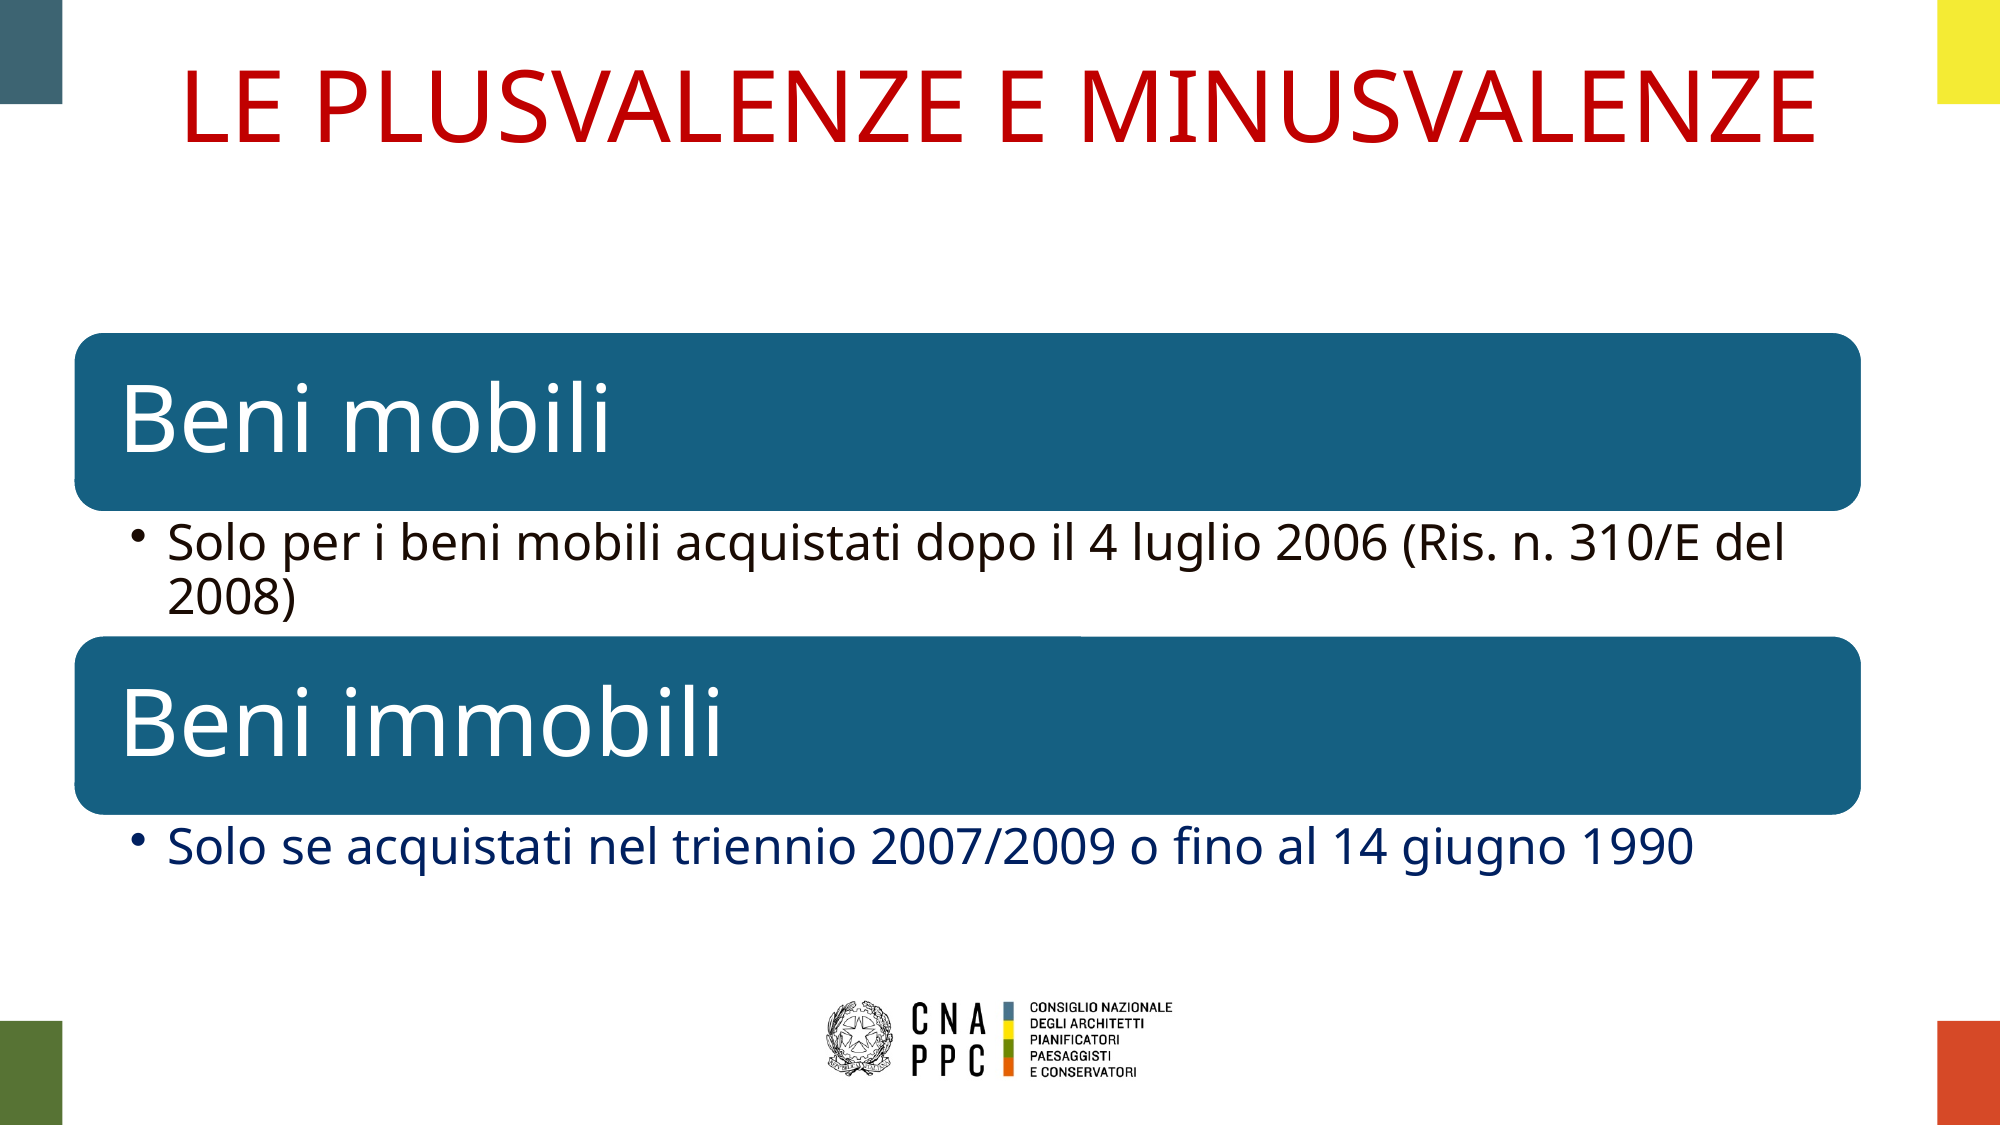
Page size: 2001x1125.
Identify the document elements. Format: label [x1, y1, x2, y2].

text_box [0, 0, 2000, 1125]
